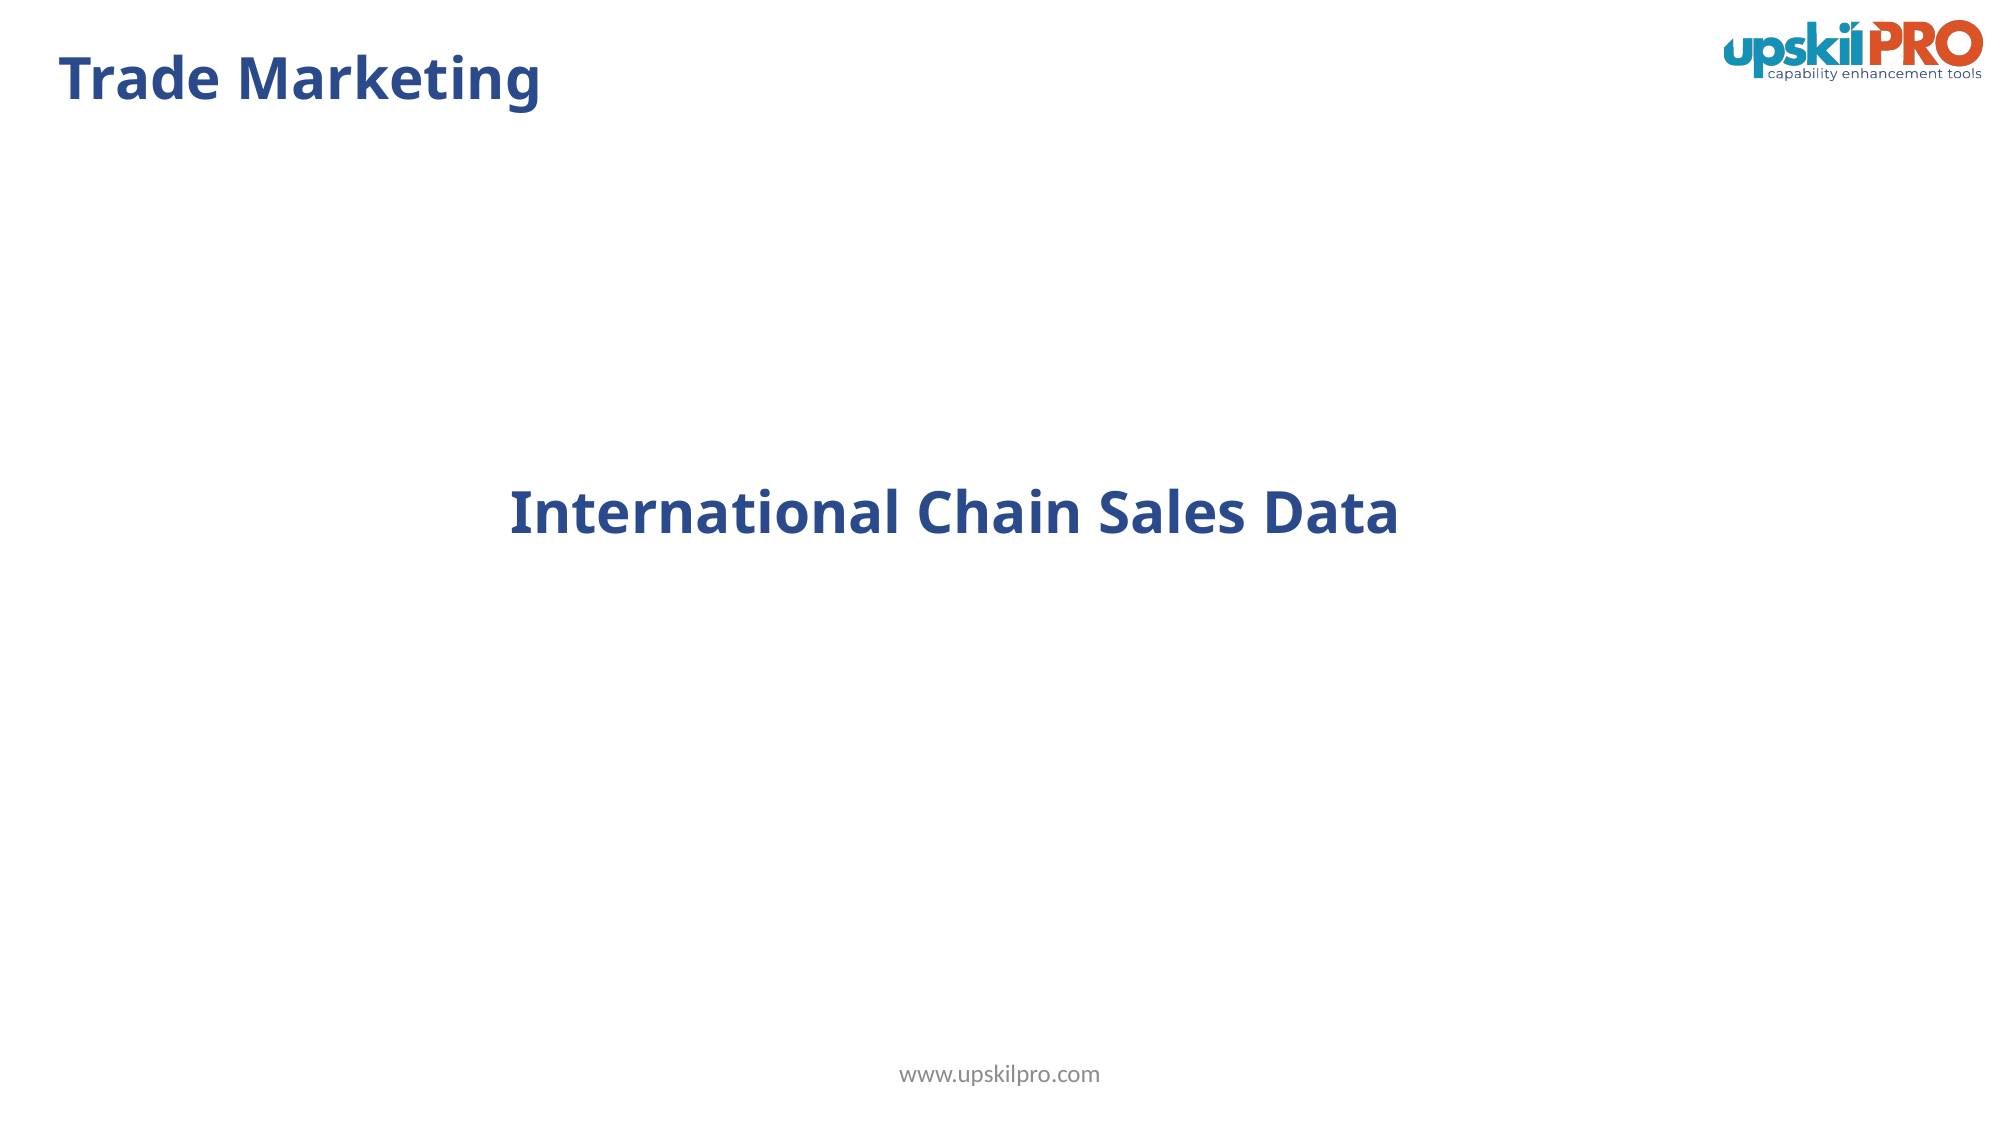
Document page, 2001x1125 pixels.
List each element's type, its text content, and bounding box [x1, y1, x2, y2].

picture [1724, 20, 1983, 81]
footer www.upskilpro.com [662, 1042, 1338, 1103]
text_box International Chain Sales Data [483, 468, 1444, 553]
text_box Trade Marketing [44, 34, 959, 119]
